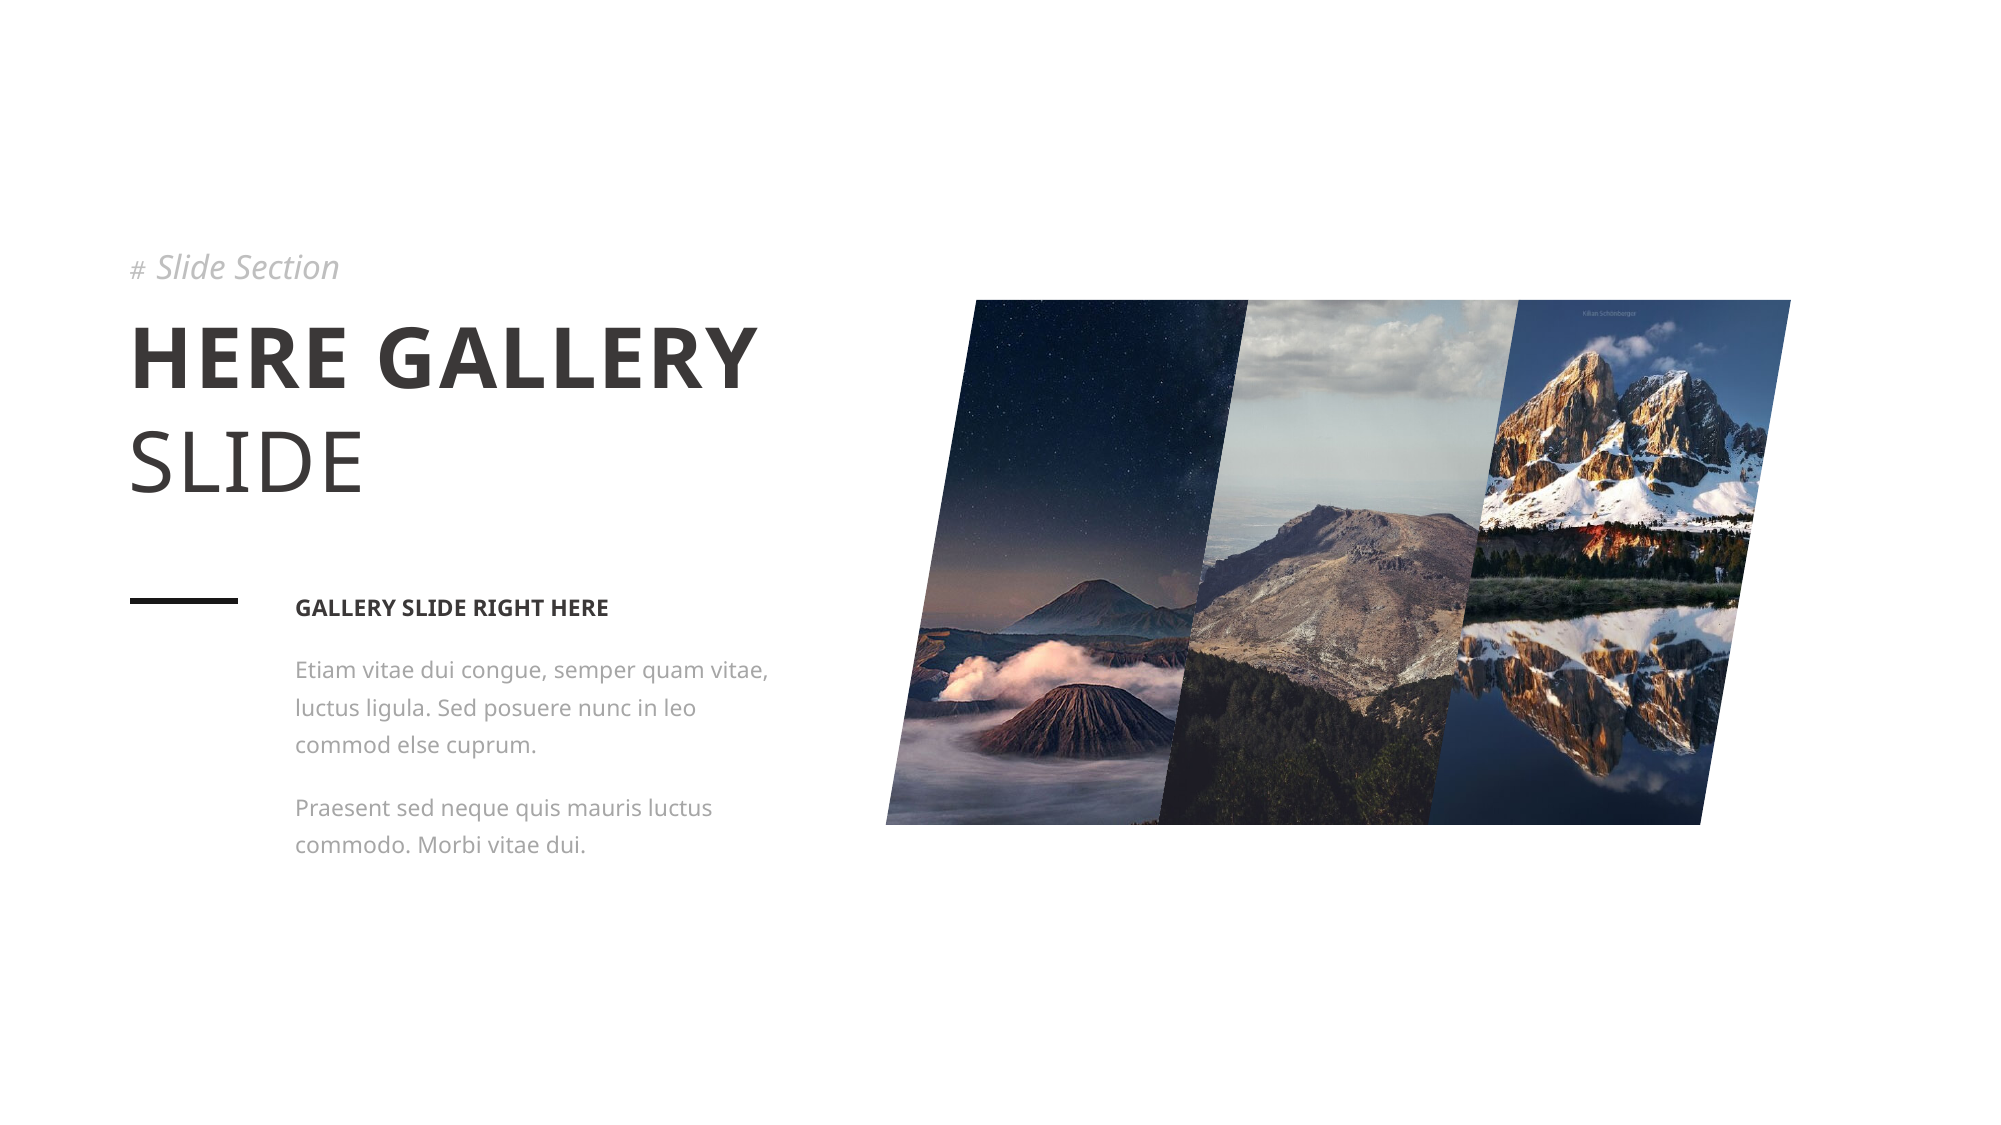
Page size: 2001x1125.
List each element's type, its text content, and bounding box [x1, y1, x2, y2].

picture [885, 299, 1791, 825]
text_box HERE GALLERY SLIDE [114, 298, 915, 521]
text_box GALLERY SLIDE RIGHT HERE Etiam vitae dui congue, semper quam vitae, luctus ligula. Sed posuere nunc in leo commod else cuprum. Praesent sed neque quis mauris luctus commodo. Morbi vitae dui. [280, 578, 786, 878]
text_box # Slide Section [114, 247, 764, 309]
